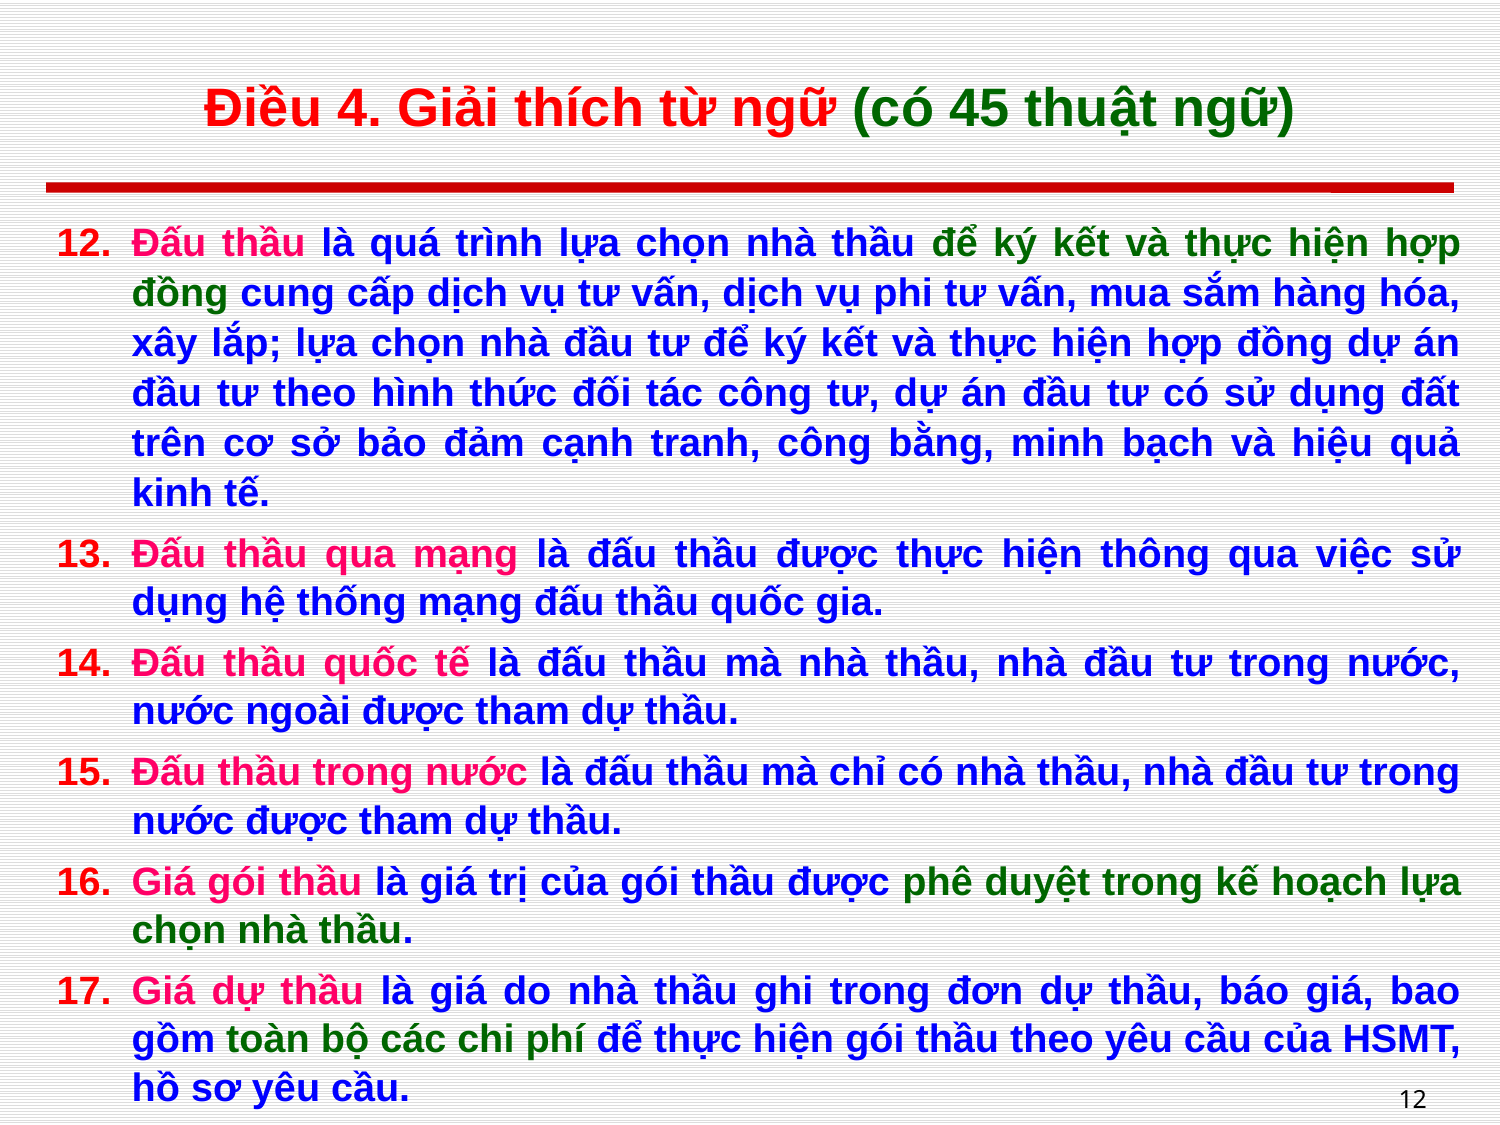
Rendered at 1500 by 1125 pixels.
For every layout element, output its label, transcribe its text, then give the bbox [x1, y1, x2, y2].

text_box Đấu thầu là quá trình lựa chọn nhà thầu để ký kết và thực hiện hợp đồng cung cấp dịch vụ tư vấn, dịch vụ phi tư vấn, mua sắm hàng hóa, xây lắp; lựa chọn nhà đầu tư để ký kết và thực hiện hợp đồng dự án đầu tư theo hình thức đối tác công tư, dự án đầu tư có sử dụng đất trên cơ sở bảo đảm cạnh tranh, công bằng, minh bạch và hiệu quả kinh tế. Đấu thầu qua mạng là đấu thầu được thực hiện thông qua việc sử dụng hệ thống mạng đấu thầu quốc gia. Đấu thầu quốc tế là đấu thầu mà nhà thầu, nhà đầu tư trong nước, nước ngoài được tham dự thầu. Đấu thầu trong nước là đấu thầu mà chỉ có nhà thầu, nhà đầu tư trong nước được tham dự thầu. Giá gói thầu là giá trị của gói thầu được phê duyệt trong kế hoạch lựa chọn nhà thầu. Giá dự thầu là giá do nhà thầu ghi trong đơn dự thầu, báo giá, bao gồm toàn bộ các chi phí để thực hiện gói thầu theo yêu cầu của HSMT, hồ sơ yêu cầu. [23, 199, 1477, 1088]
title Điều 4. Giải thích từ ngữ (có 45 thuật ngữ) [38, 24, 1463, 175]
